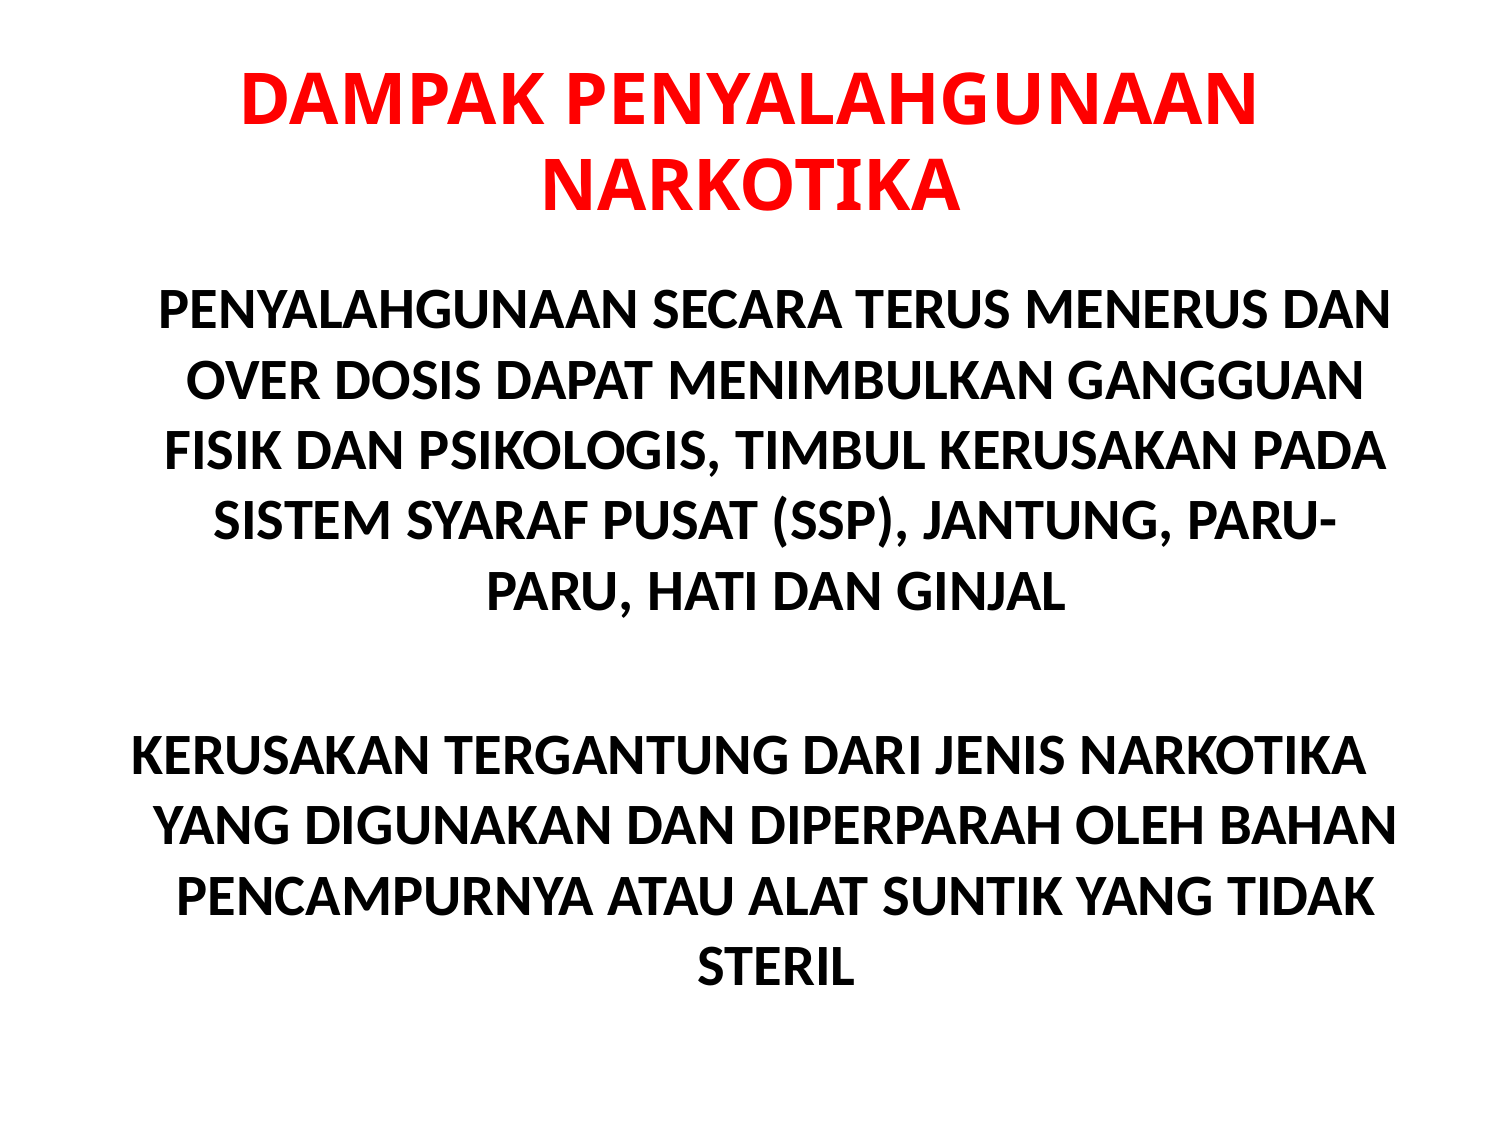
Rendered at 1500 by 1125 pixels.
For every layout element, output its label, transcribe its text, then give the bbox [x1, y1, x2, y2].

list PENYALAHGUNAAN SECARA TERUS MENERUS DAN OVER DOSIS DAPAT MENIMBULKAN GANGGUAN FISIK DAN PSIKOLOGIS, TIMBUL KERUSAKAN PADA SISTEM SYARAF PUSAT (SSP), JANTUNG, PARU-PARU, HATI DAN GINJAL KERUSAKAN TERGANTUNG DARI JENIS NARKOTIKA YANG DIGUNAKAN DAN DIPERPARAH OLEH BAHAN PENCAMPURNYA ATAU ALAT SUNTIK YANG TIDAK STERIL [74, 262, 1426, 1006]
title DAMPAK PENYALAHGUNAAN NARKOTIKA [74, 44, 1426, 233]
